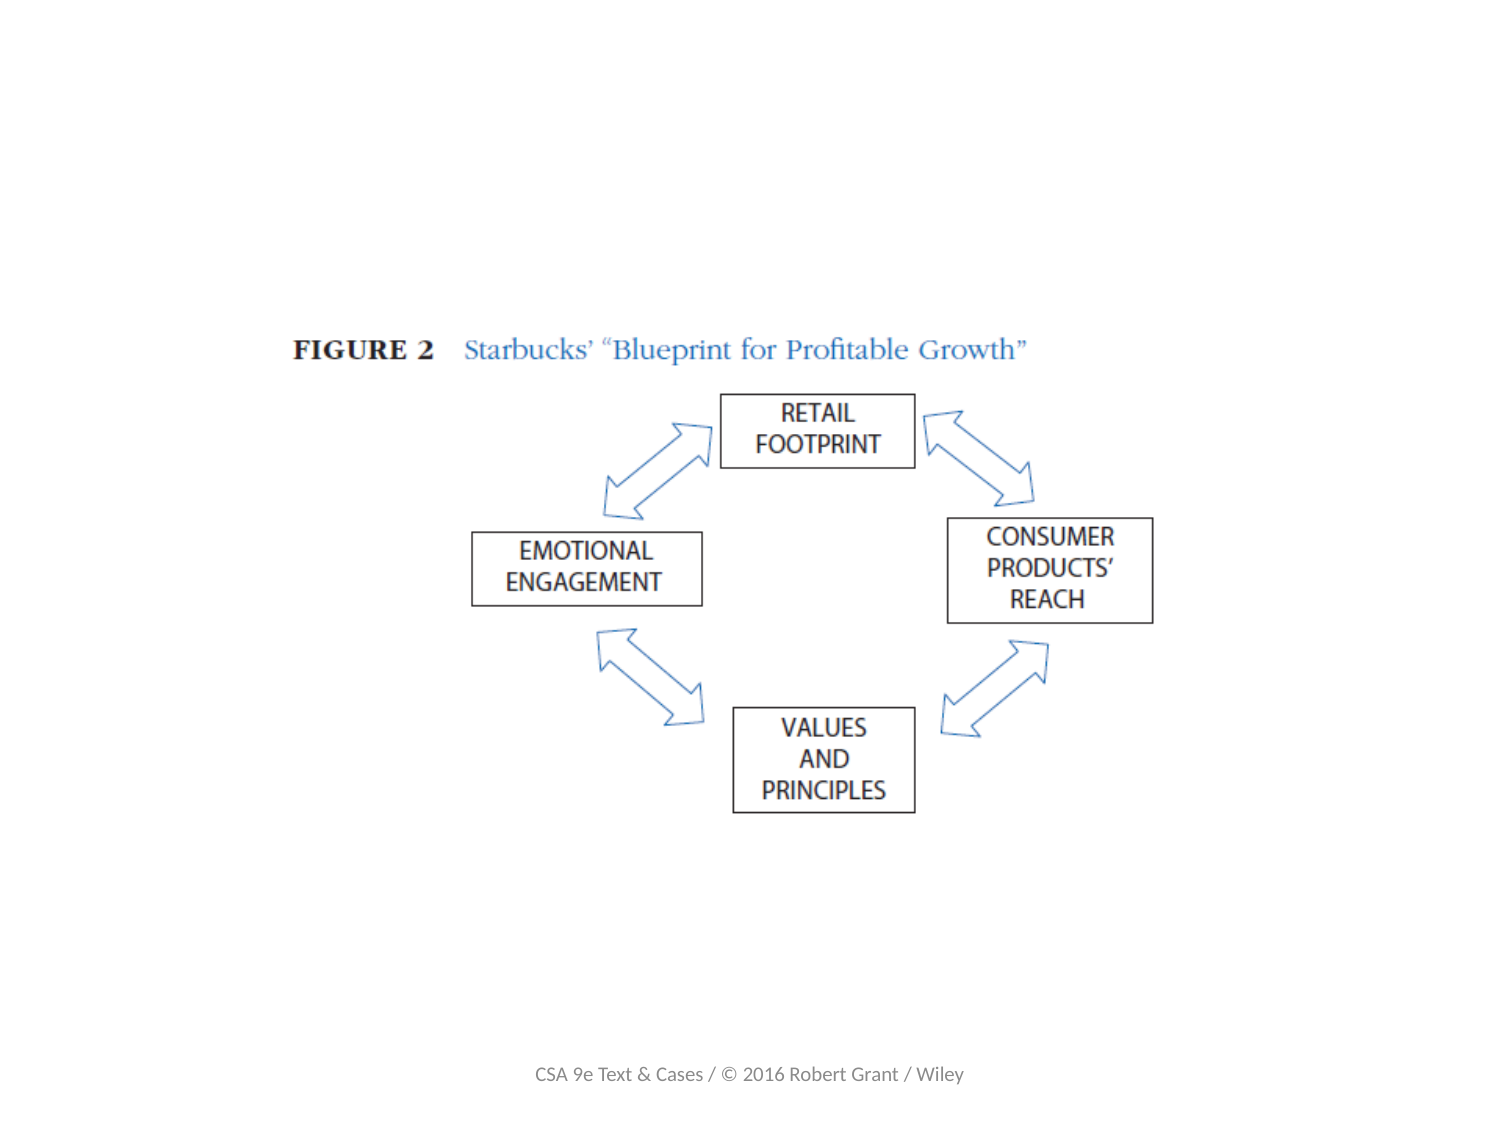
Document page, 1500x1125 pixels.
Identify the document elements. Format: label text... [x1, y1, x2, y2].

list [265, 314, 1232, 834]
footer CSA 9e Text & Cases / © 2016 Robert Grant / Wiley [512, 1042, 988, 1103]
